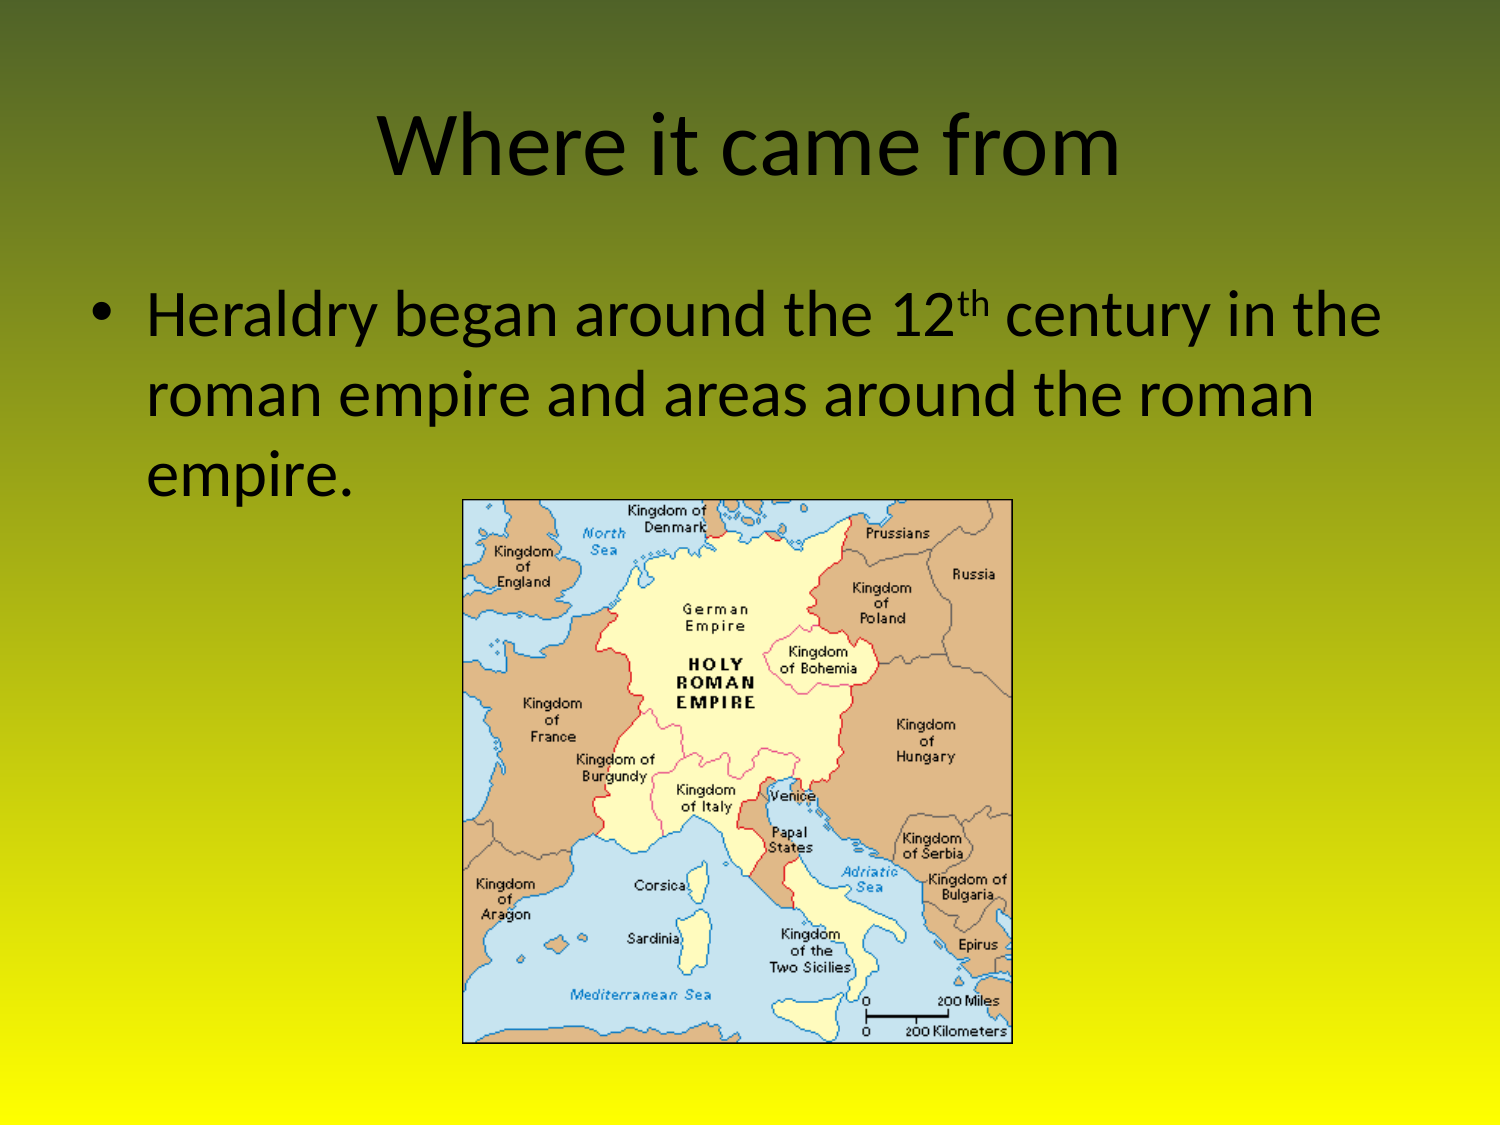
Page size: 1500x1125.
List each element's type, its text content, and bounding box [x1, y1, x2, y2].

title Where it came from [75, 45, 1425, 233]
list Heraldry began around the 12th century in the roman empire and areas around the roman empire. [75, 262, 1425, 1005]
picture [462, 499, 1013, 1045]
